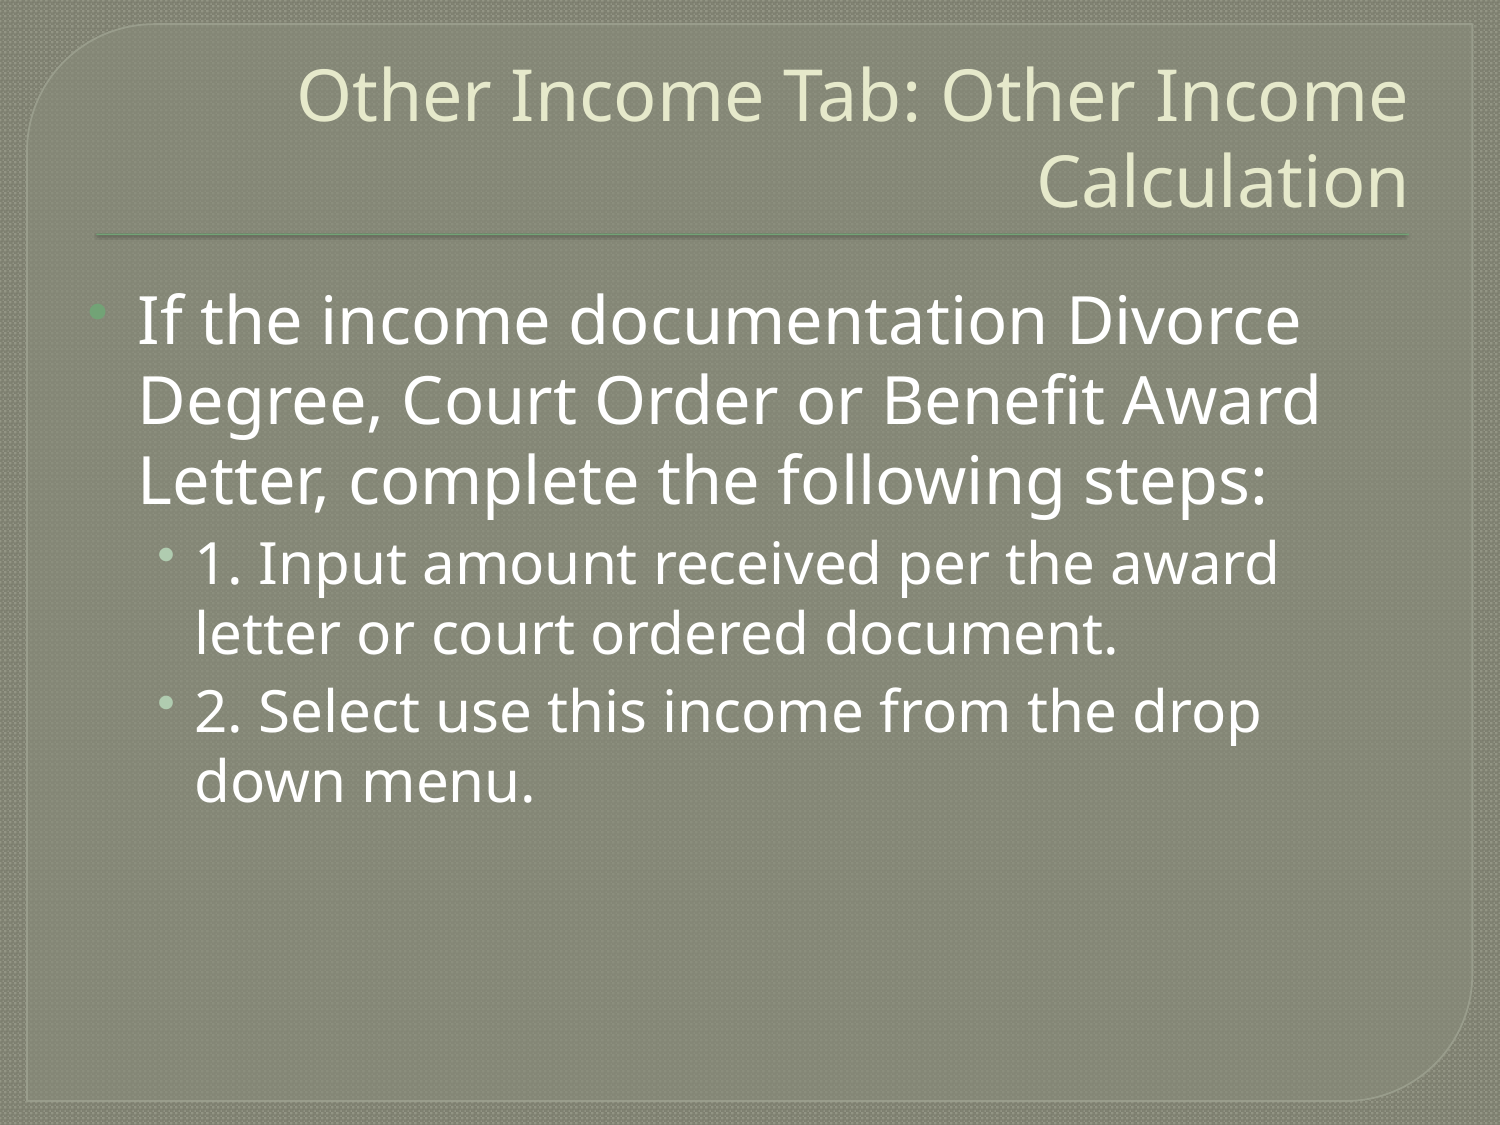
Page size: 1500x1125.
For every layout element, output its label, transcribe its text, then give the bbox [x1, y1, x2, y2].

title Other Income Tab: Other Income Calculation [75, 41, 1425, 230]
list If the income documentation Divorce Degree, Court Order or Benefit Award Letter, complete the following steps: 1. Input amount received per the award letter or court ordered document. 2. Select use this income from the drop down menu. [75, 270, 1425, 1013]
